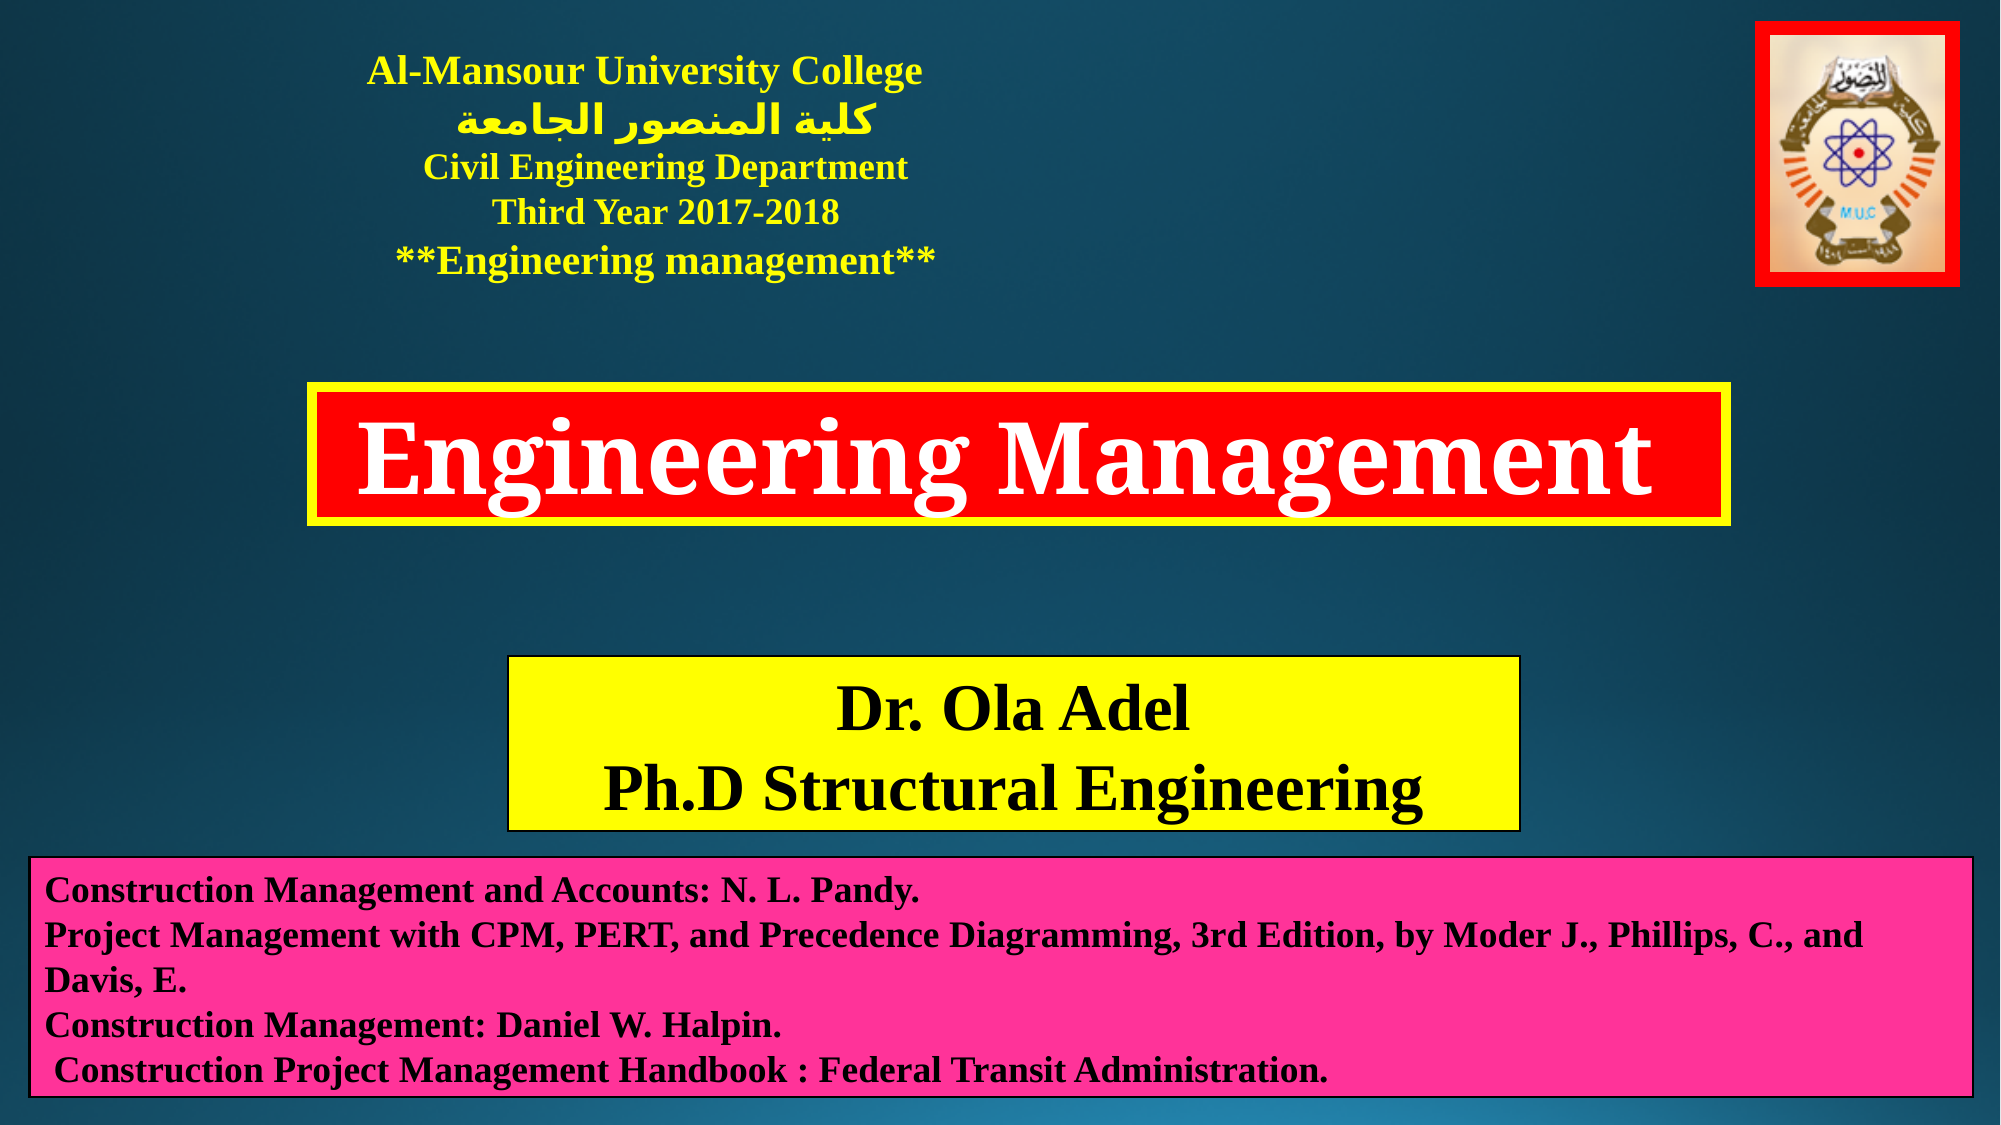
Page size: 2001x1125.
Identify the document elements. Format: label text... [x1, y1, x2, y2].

text_box Construction Management and Accounts: N. L. Pandy. Project Management with CPM, PERT, and Precedence Diagramming, 3rd Edition, by Moder J., Phillips, C., and Davis, E. Construction Management: Daniel W. Halpin. Construction Project Management Handbook : Federal Transit Administration. [28, 856, 1974, 1098]
text_box Al-Mansour University College كلية المنصور الجامعة Civil Engineering Department Third Year 2017-2018 **Engineering management** [320, 35, 1012, 290]
picture [0, 0, 2001, 1125]
text_box Engineering Management [311, 387, 1726, 522]
text_box Dr. Ola Adel Ph.D Structural Engineering [507, 655, 1521, 832]
